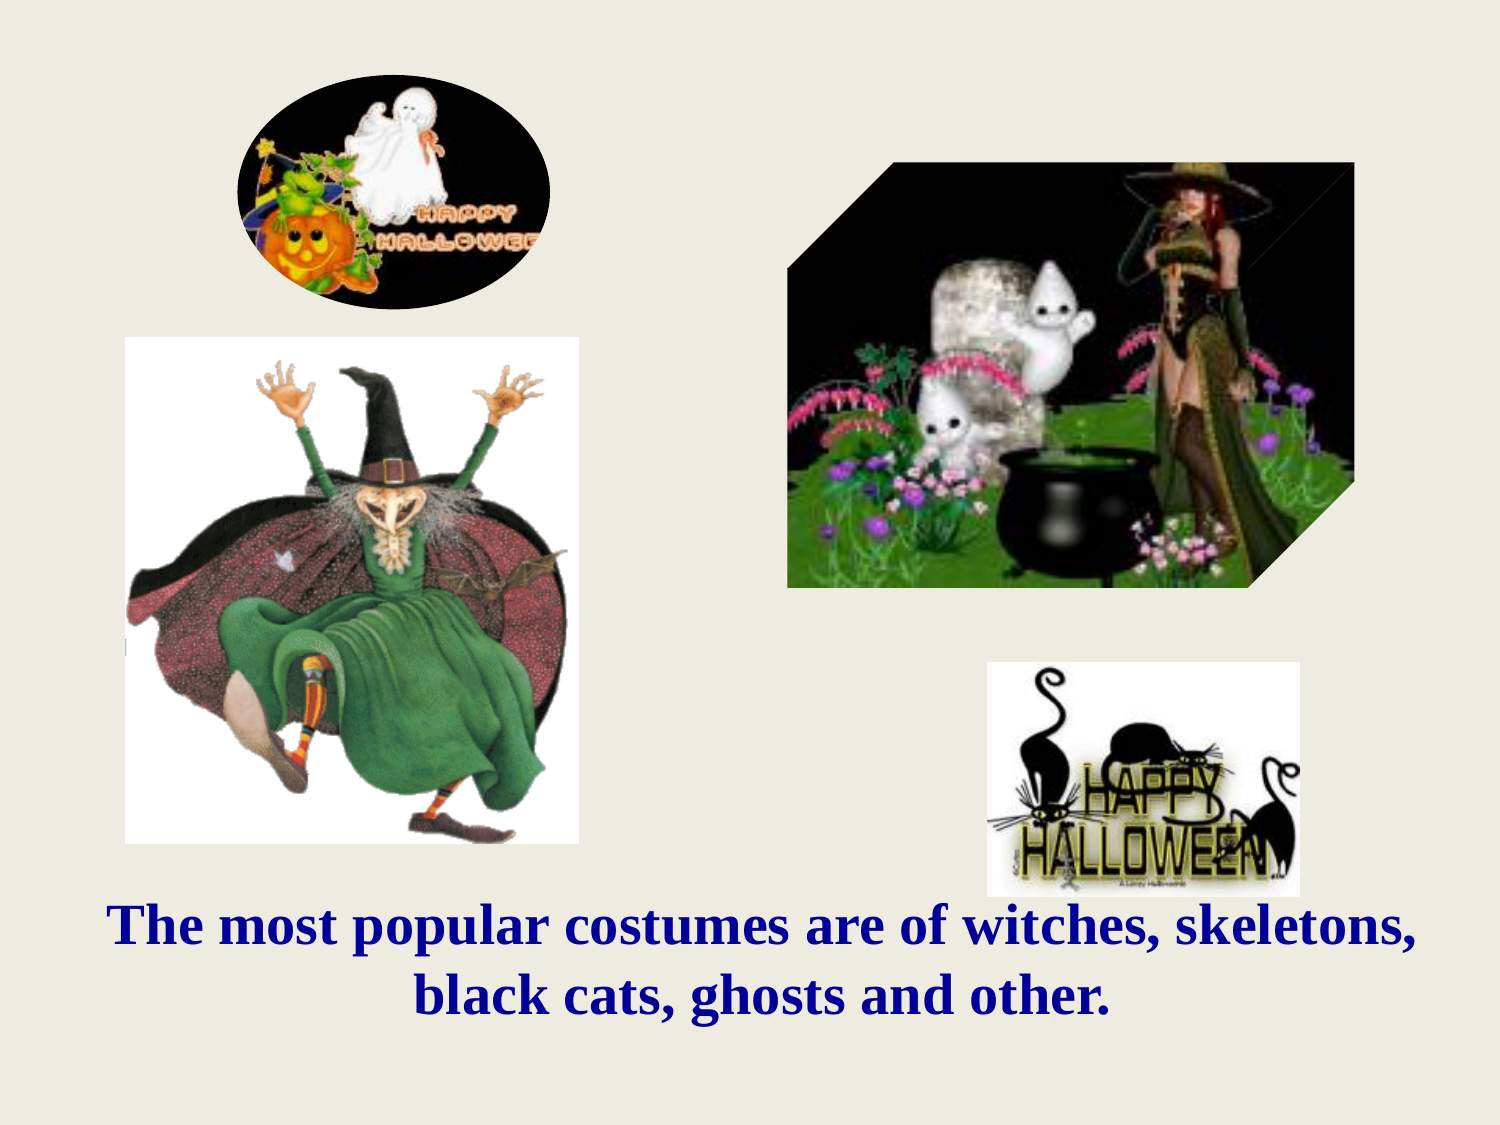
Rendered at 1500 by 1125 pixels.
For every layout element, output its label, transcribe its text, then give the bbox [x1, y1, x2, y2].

title The most popular costumes are of witches, skeletons, black cats, ghosts and other. [87, 862, 1438, 1050]
picture [124, 337, 579, 845]
picture [237, 74, 551, 310]
picture [987, 662, 1301, 898]
picture [786, 162, 1355, 589]
